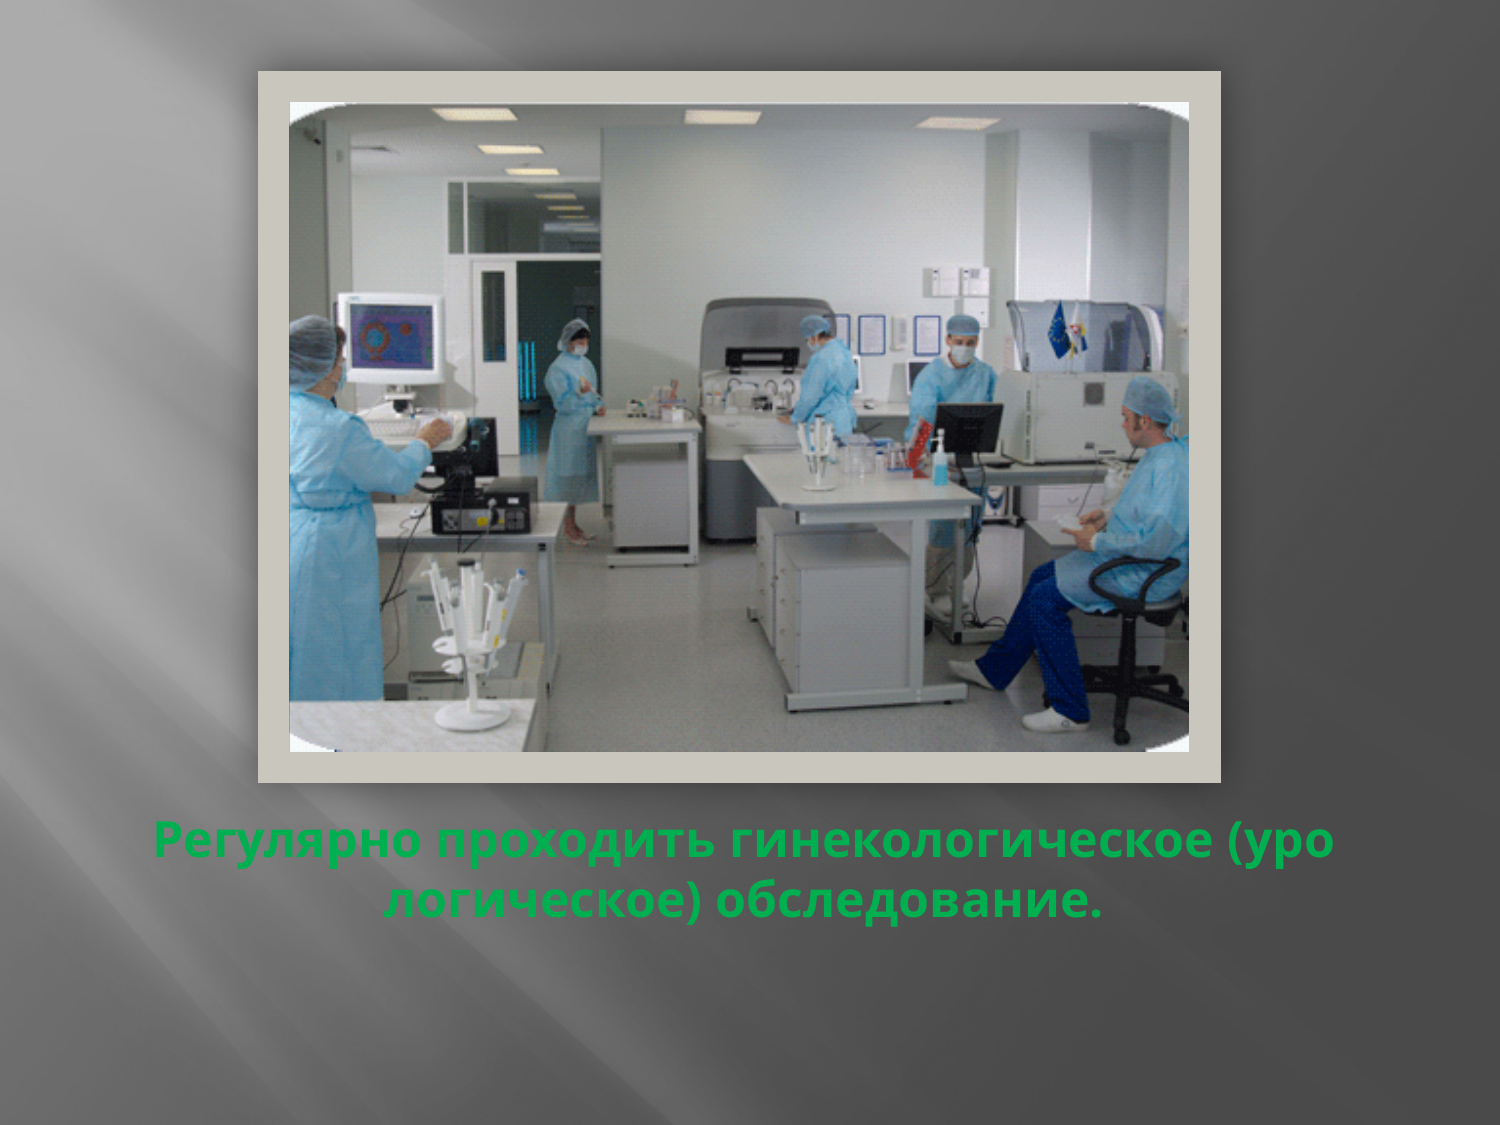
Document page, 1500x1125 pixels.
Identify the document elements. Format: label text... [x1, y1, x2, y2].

title Регу­ляр­но про­хо­дить ги­не­ко­логи­че­ское (уро­логи­че­ское) об­сле­до­ва­ние. [123, 834, 1365, 928]
picture [288, 101, 1190, 753]
